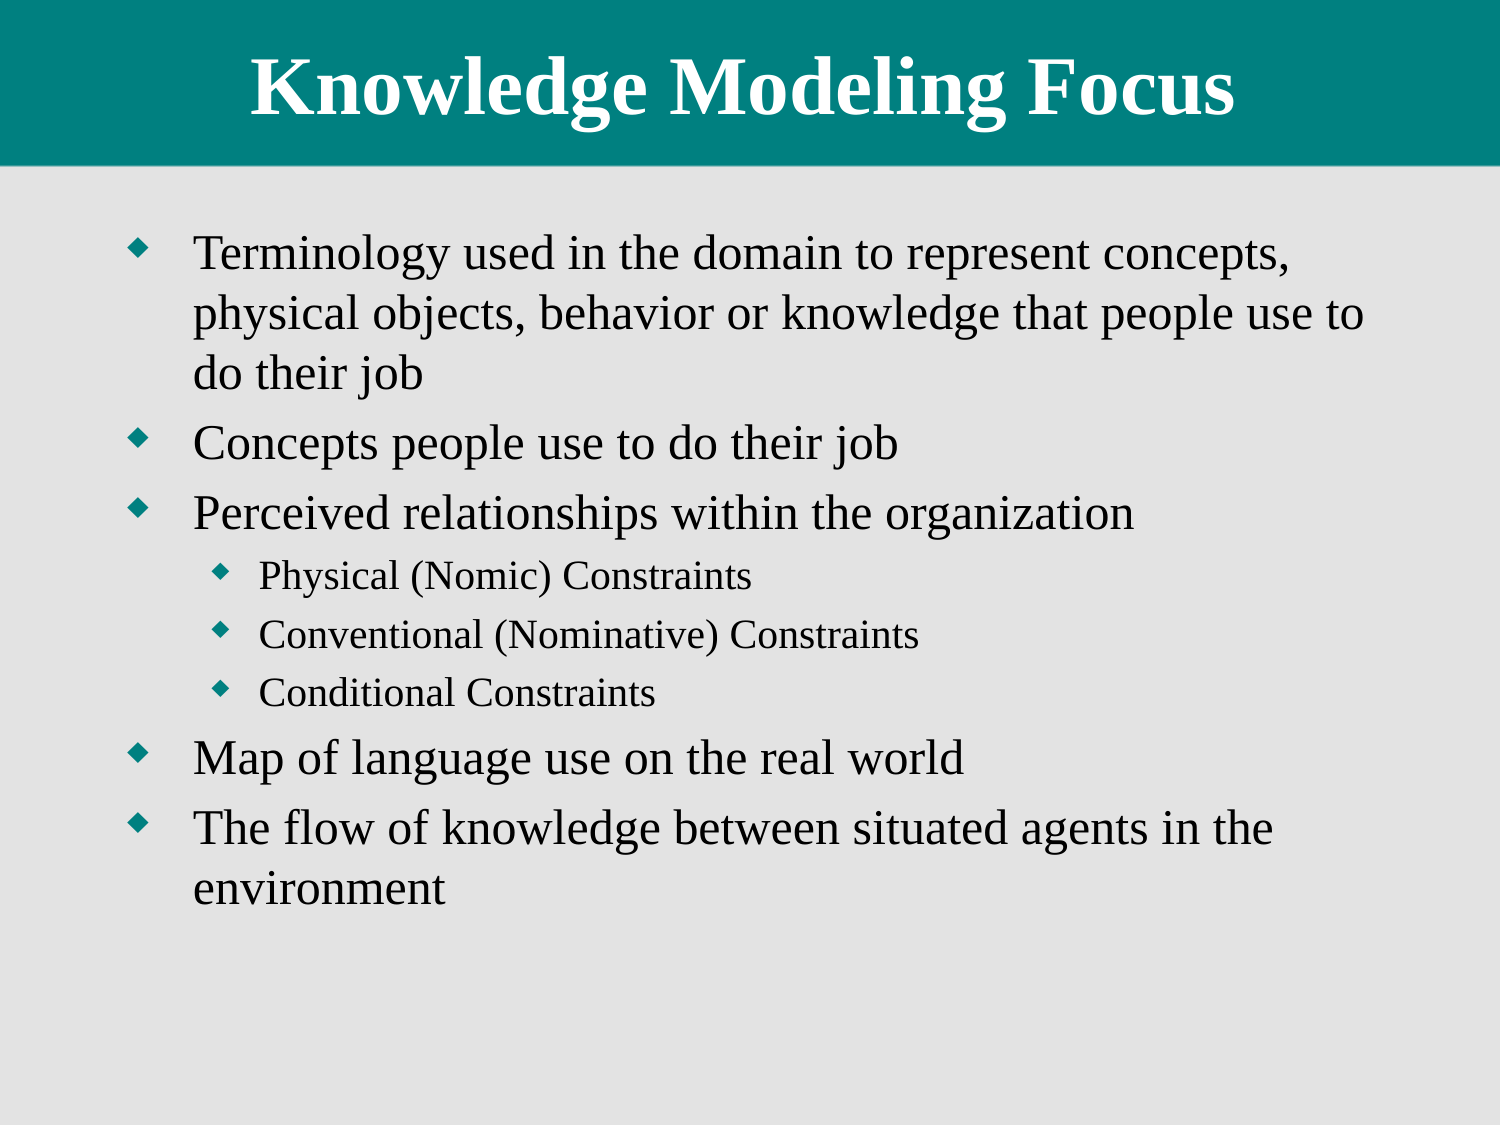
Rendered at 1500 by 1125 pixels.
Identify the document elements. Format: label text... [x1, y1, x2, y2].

list Terminology used in the domain to represent concepts, physical objects, behavior or knowledge that people use to do their job Concepts people use to do their job Perceived relationships within the organization Physical (Nomic) Constraints Conventional (Nominative) Constraints Conditional Constraints Map of language use on the real world The flow of knowledge between situated agents in the environment [111, 211, 1388, 935]
title Knowledge Modeling Focus [0, 23, 1488, 140]
picture [0, 0, 1500, 1125]
